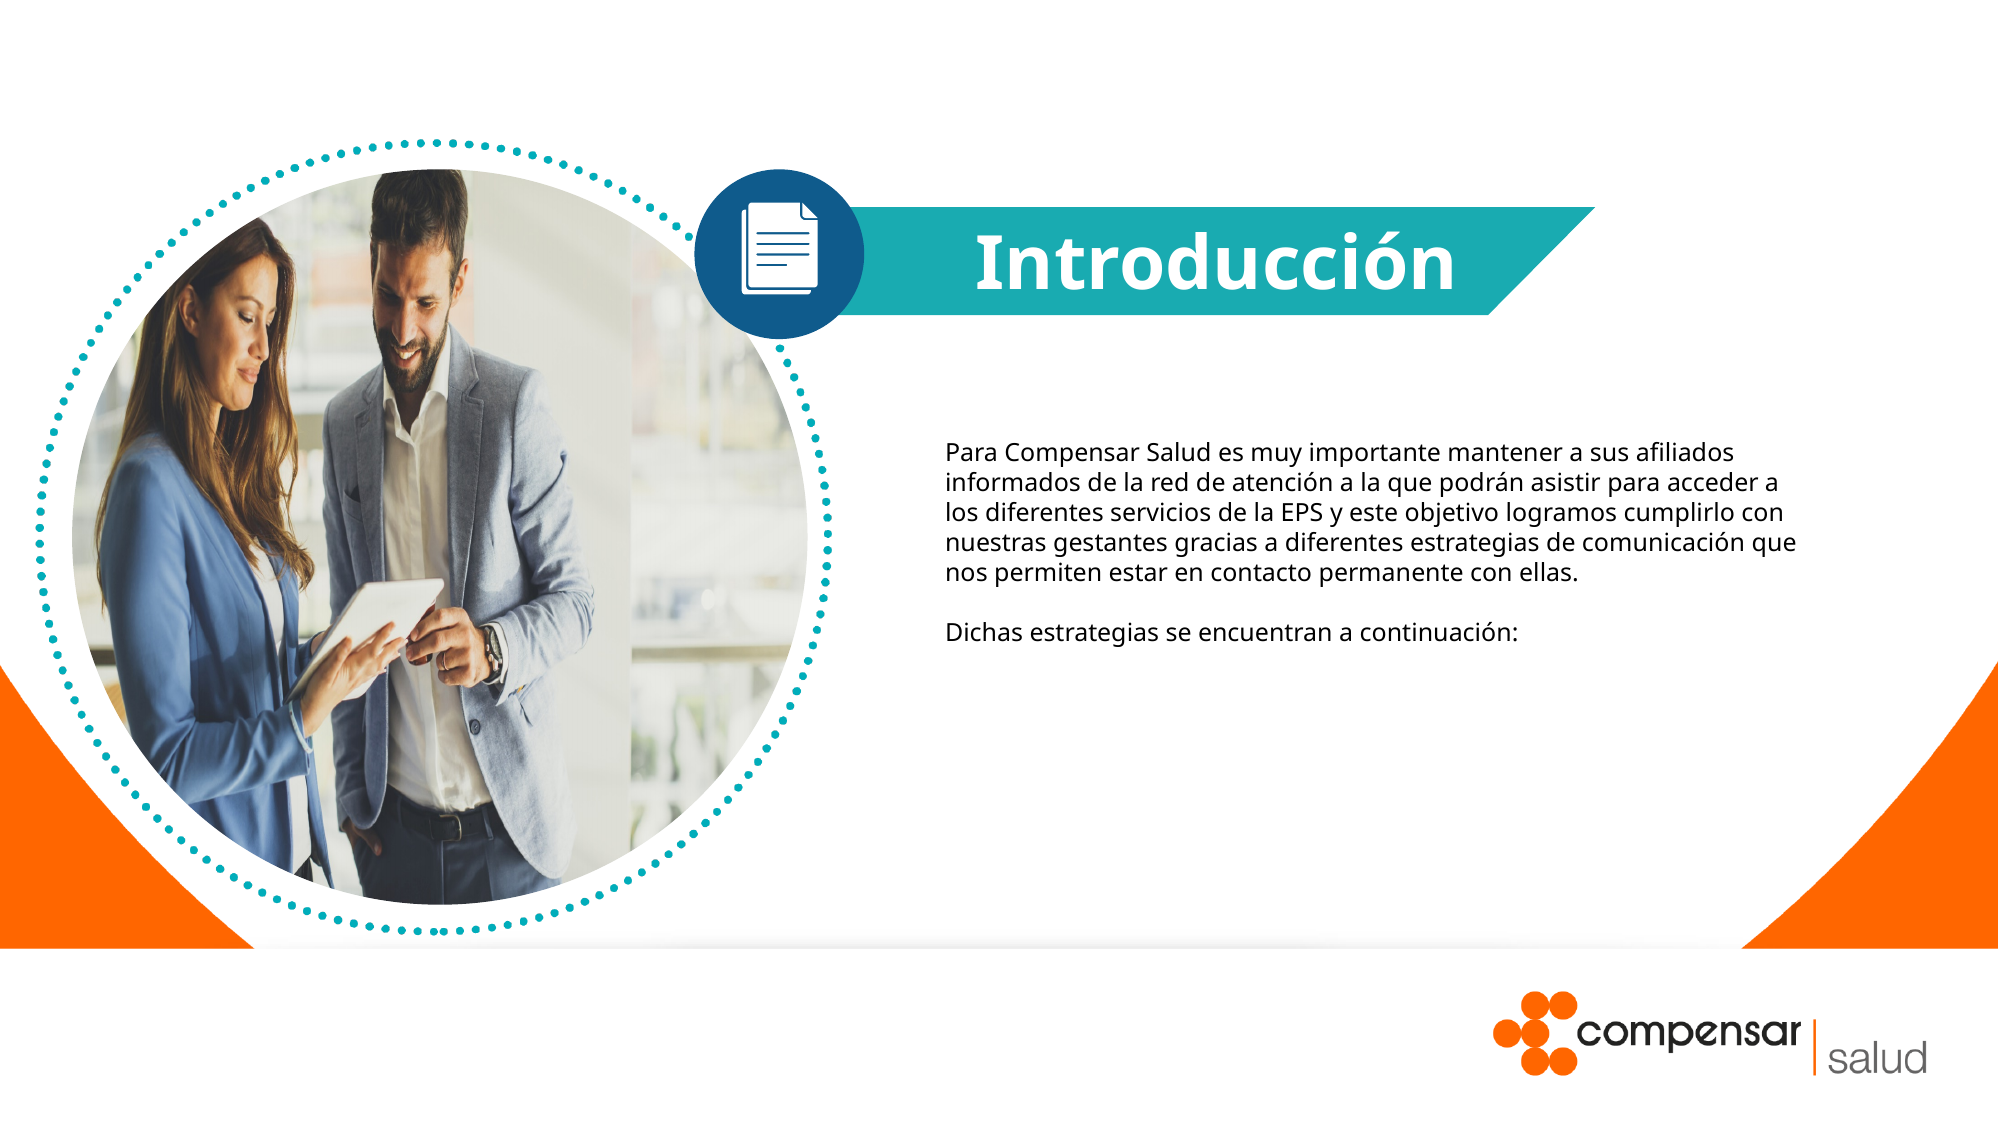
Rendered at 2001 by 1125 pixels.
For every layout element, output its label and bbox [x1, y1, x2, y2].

text_box [741, 202, 819, 295]
picture [0, 3, 1999, 1125]
